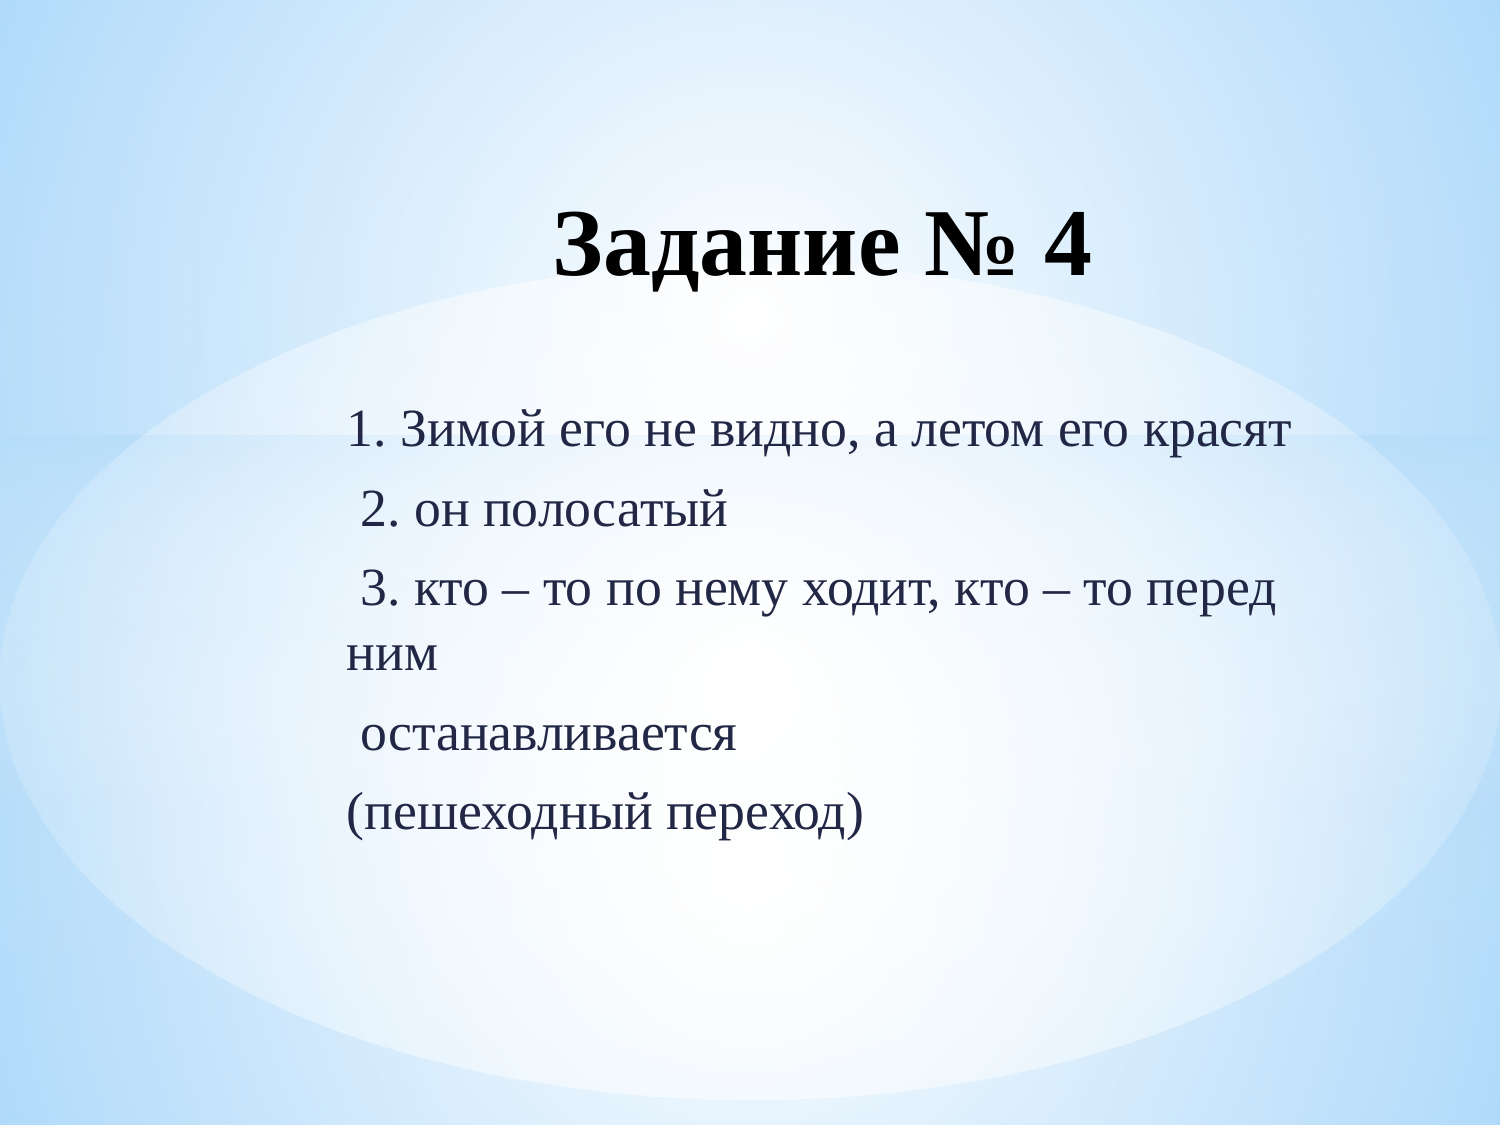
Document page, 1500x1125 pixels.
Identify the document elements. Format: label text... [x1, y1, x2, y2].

list 1. Зимой его не видно, а летом его красят 2. он полосатый 3. кто – то по нему ходит, кто – то перед ним останавливается (пешеходный переход) [331, 385, 1312, 893]
title Задание № 4 [333, 160, 1313, 303]
